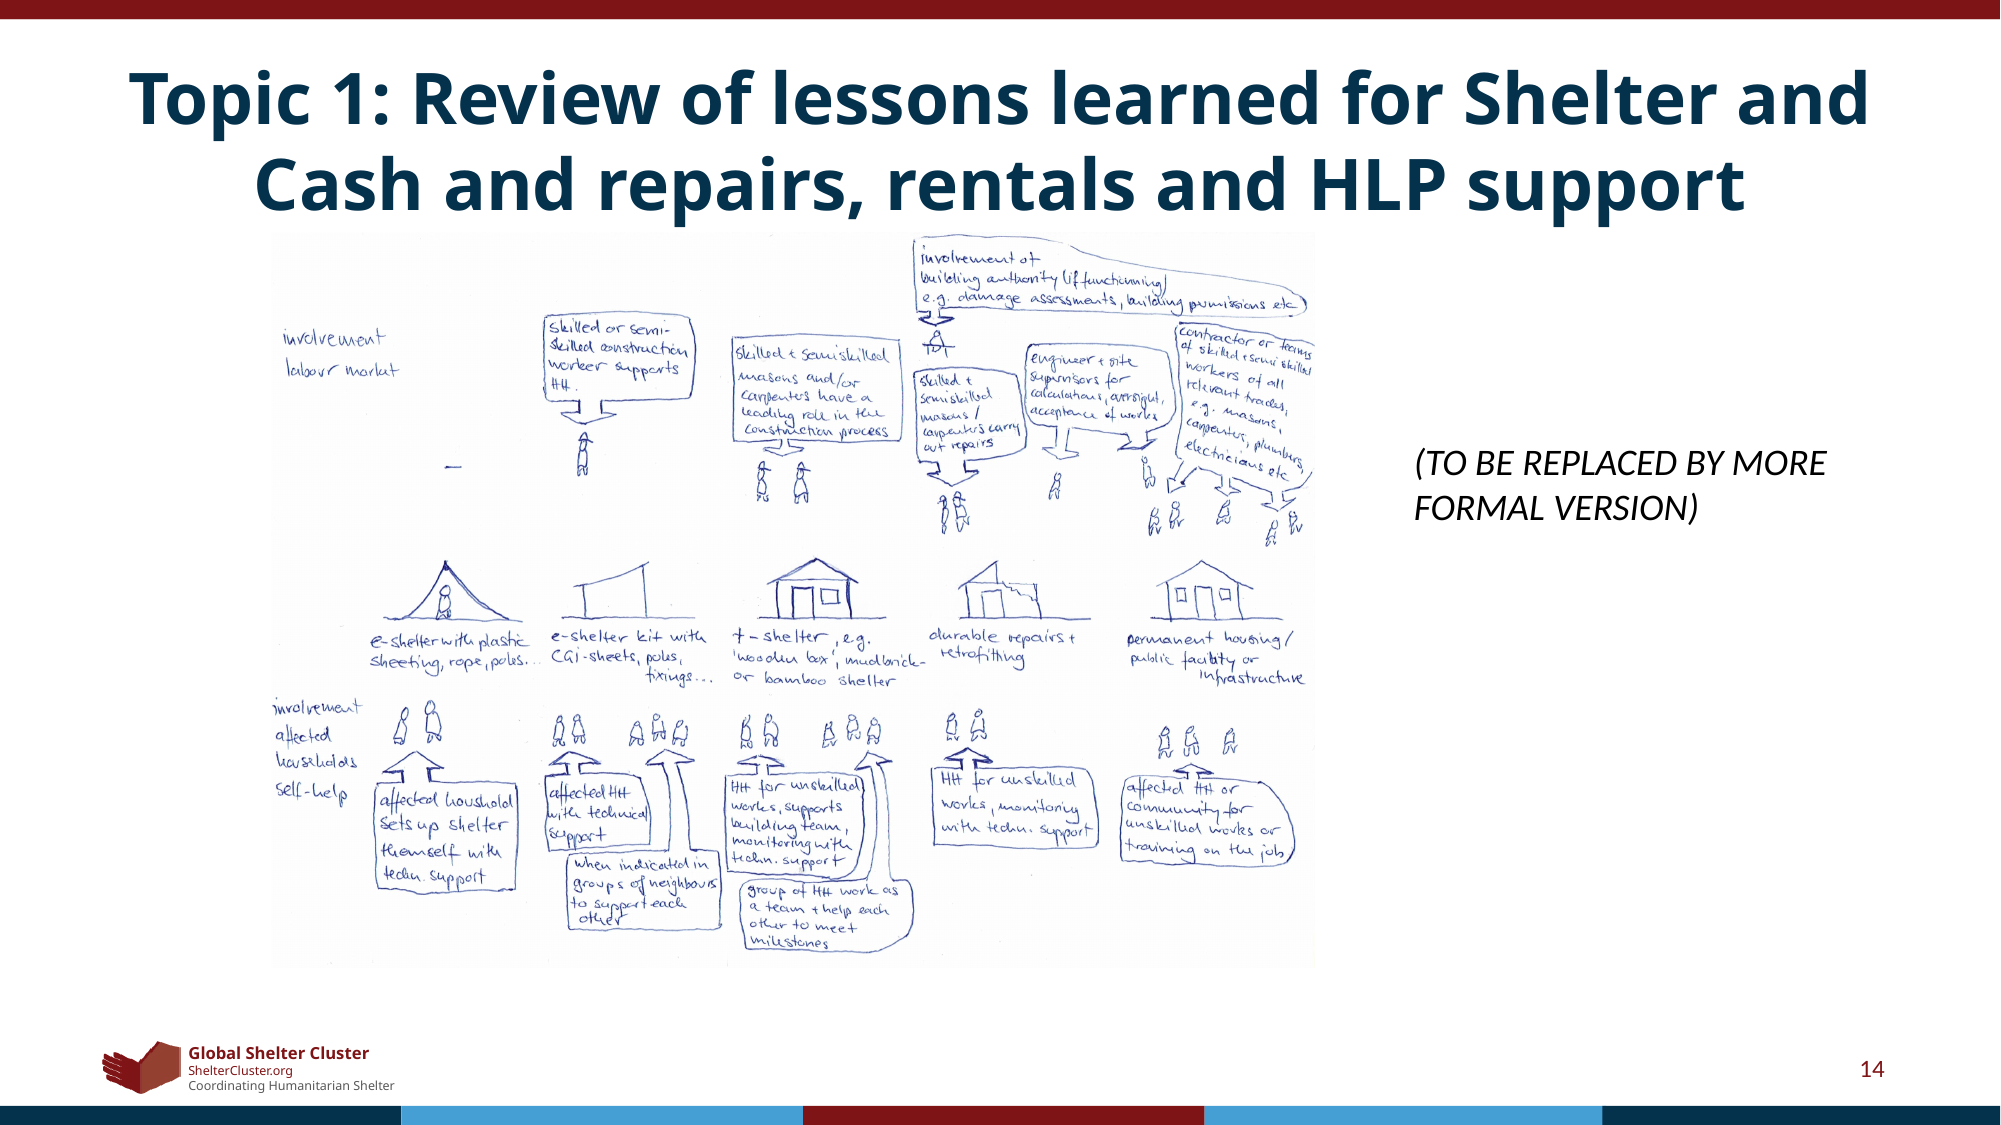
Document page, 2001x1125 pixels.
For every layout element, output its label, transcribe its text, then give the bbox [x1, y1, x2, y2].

picture [273, 78, 1315, 1122]
picture [102, 1041, 181, 1094]
title Topic 1: Review of lessons learned for Shelter and Cash and repairs, rentals and HLP support [99, 45, 1900, 233]
text_box (TO BE REPLACED BY MORE FORMAL VERSION) [1399, 430, 1851, 535]
slide_number 14 [1433, 1037, 1900, 1098]
